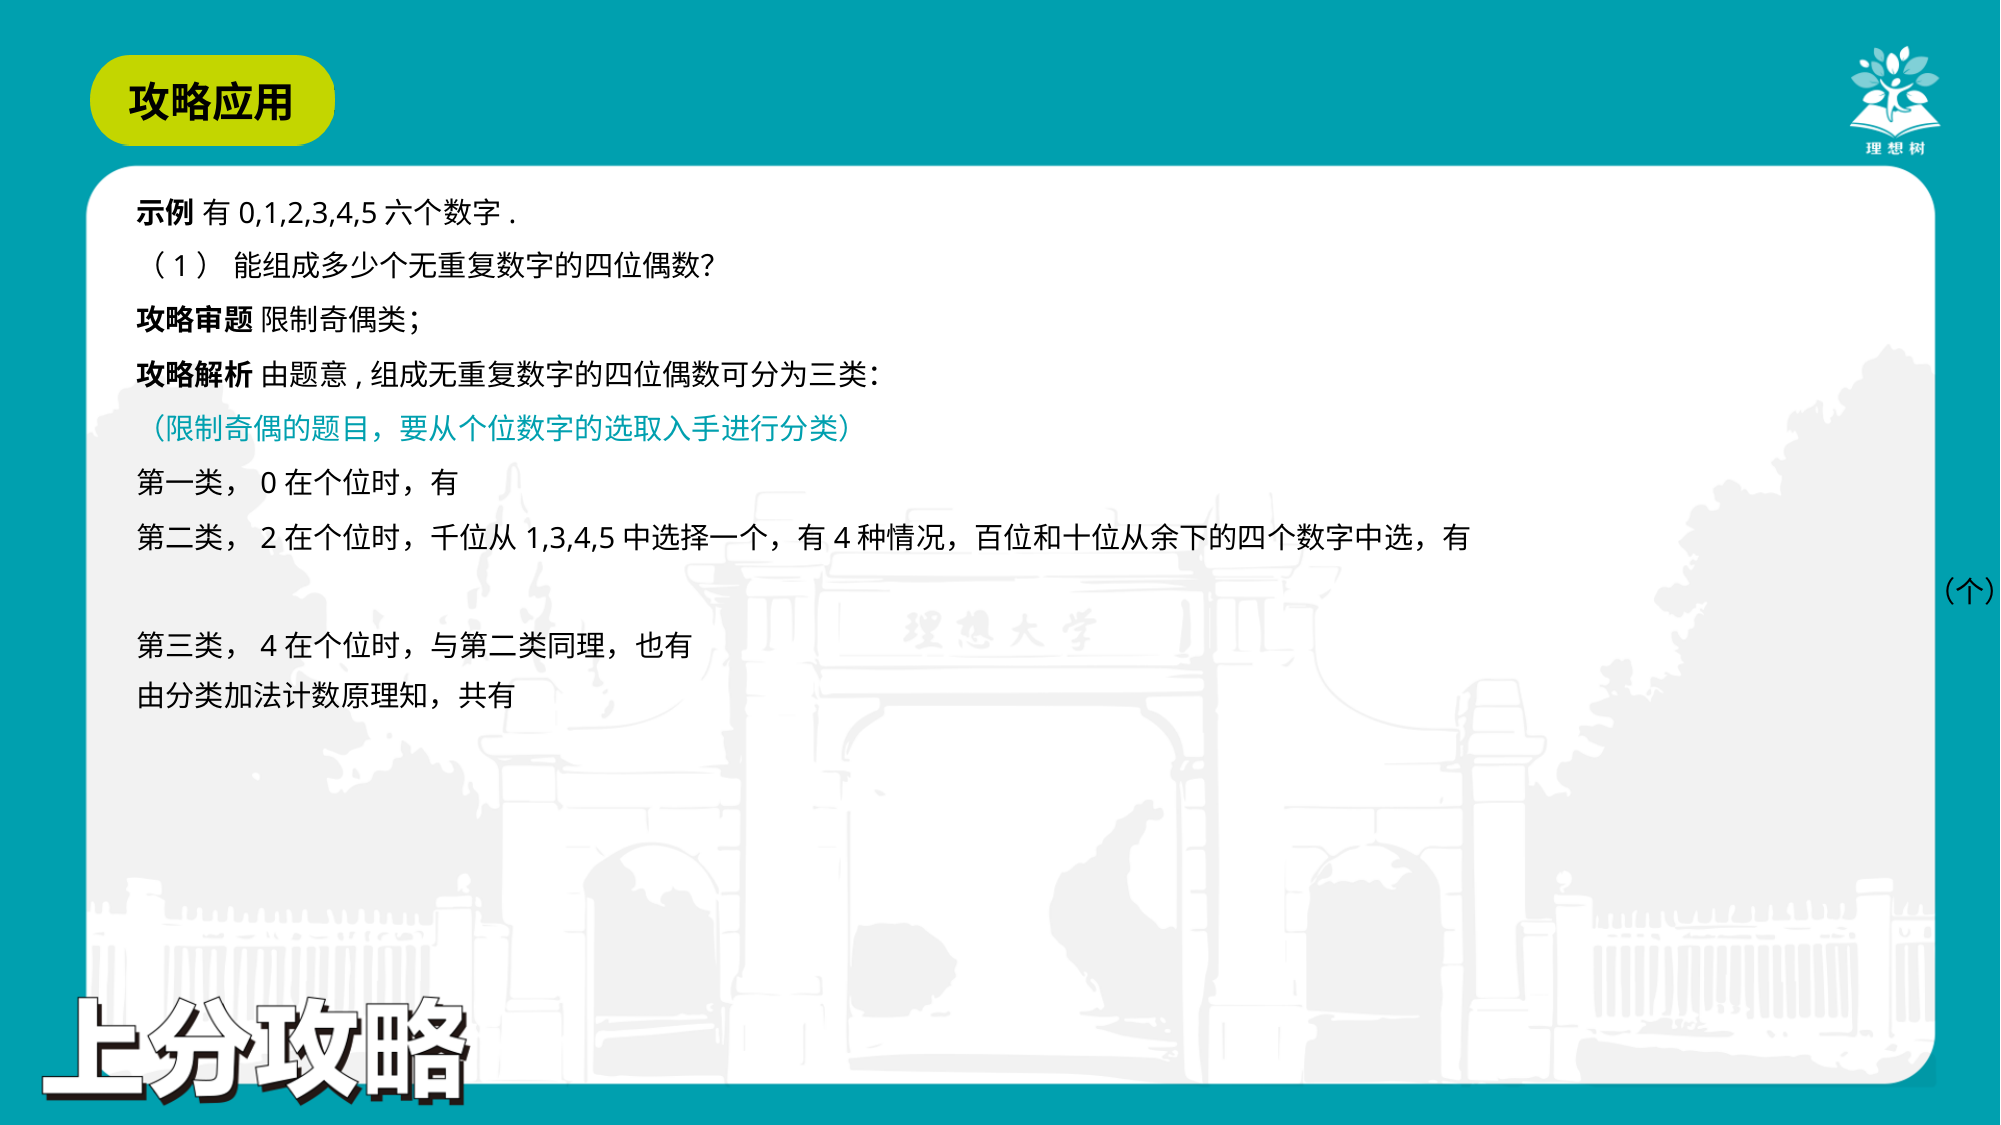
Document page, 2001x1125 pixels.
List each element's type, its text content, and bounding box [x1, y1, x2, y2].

picture [0, 0, 2000, 1125]
text_box 示例 有0,1,2,3,4,5六个数字. [136, 177, 1865, 224]
text_box （1） 能组成多少个无重复数字的四位偶数？ [136, 230, 1865, 277]
text_box 攻略审题 限制奇偶类； [136, 284, 1865, 331]
